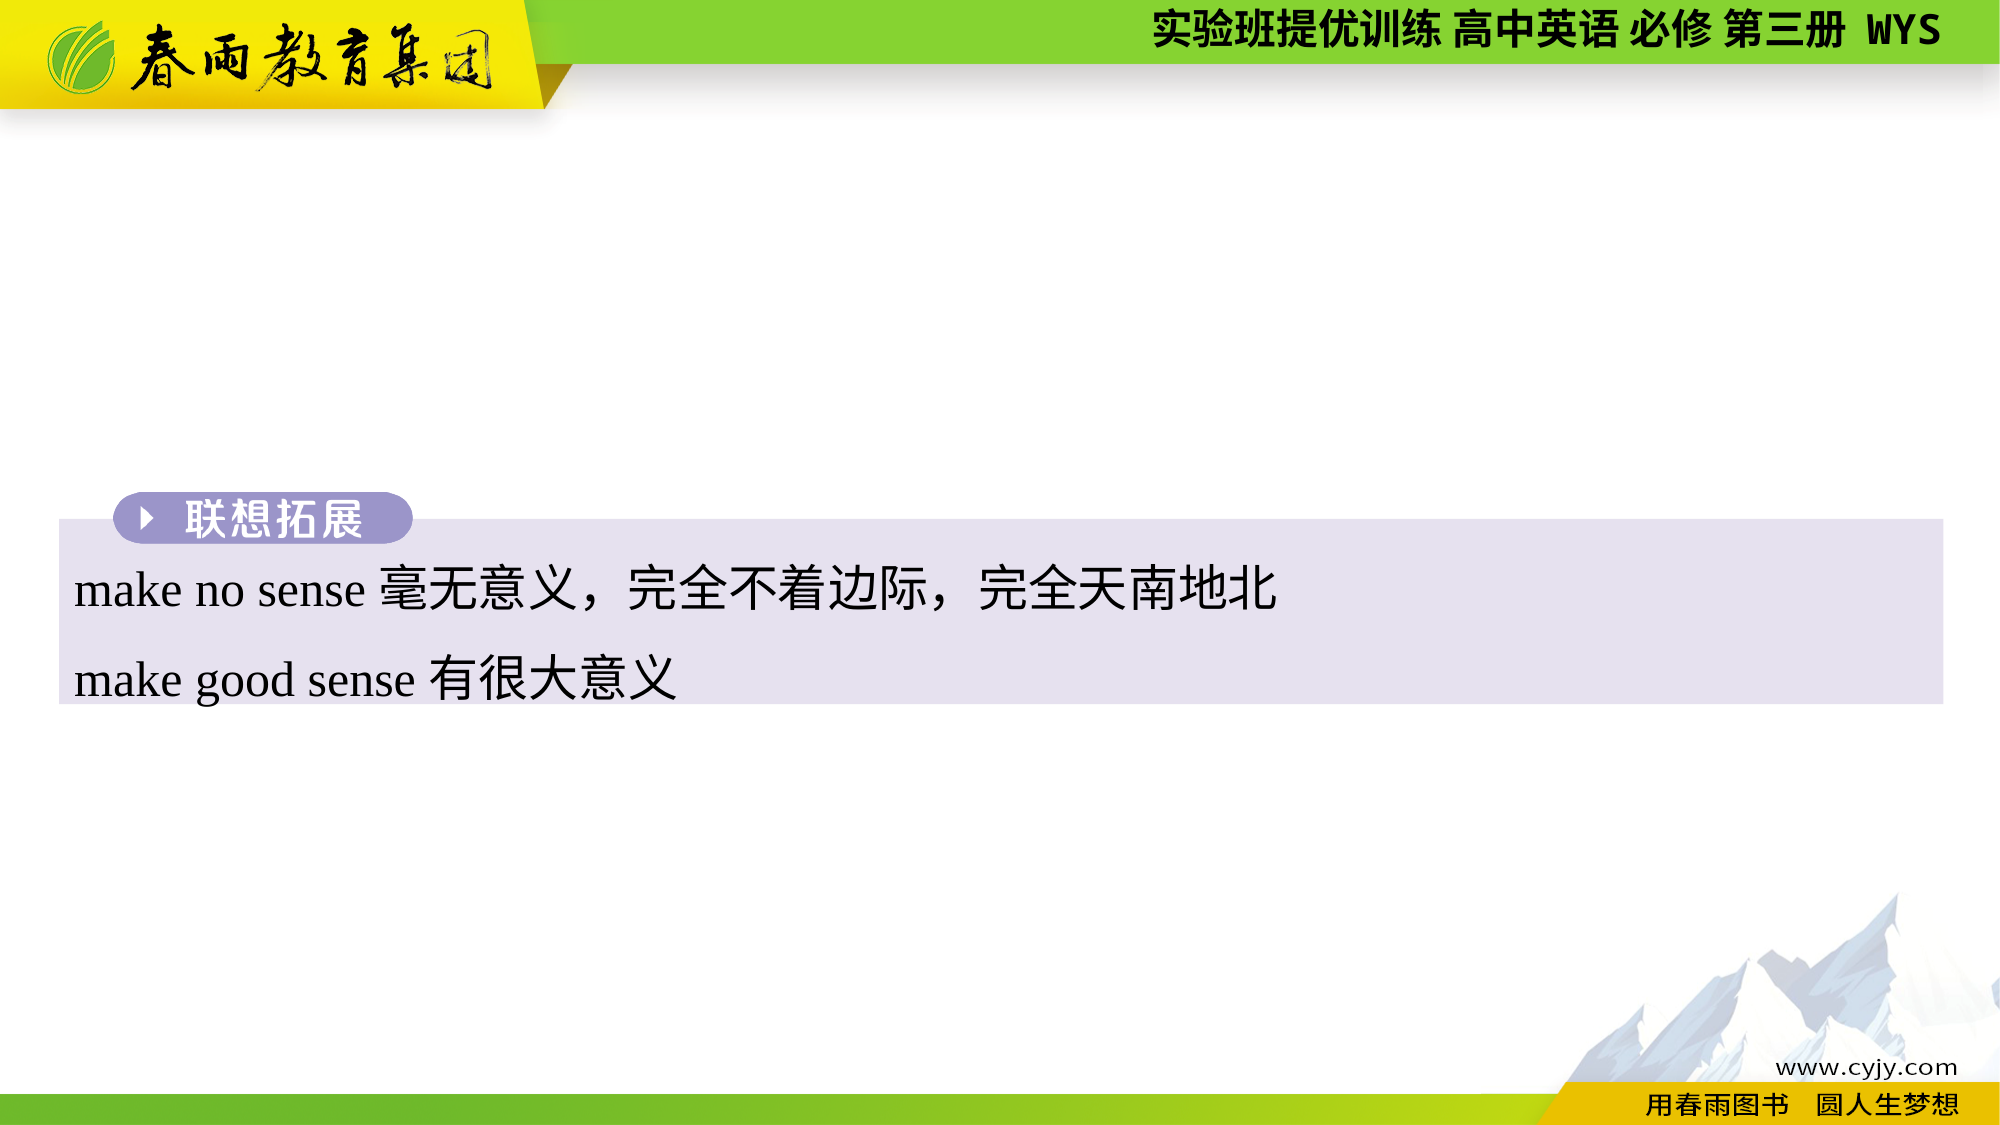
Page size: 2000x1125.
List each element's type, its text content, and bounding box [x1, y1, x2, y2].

list make no sense毫无意义，完全不着边际，完全天南地北 make good sense有很大意义 [59, 518, 1944, 705]
picture [0, 0, 2000, 1125]
